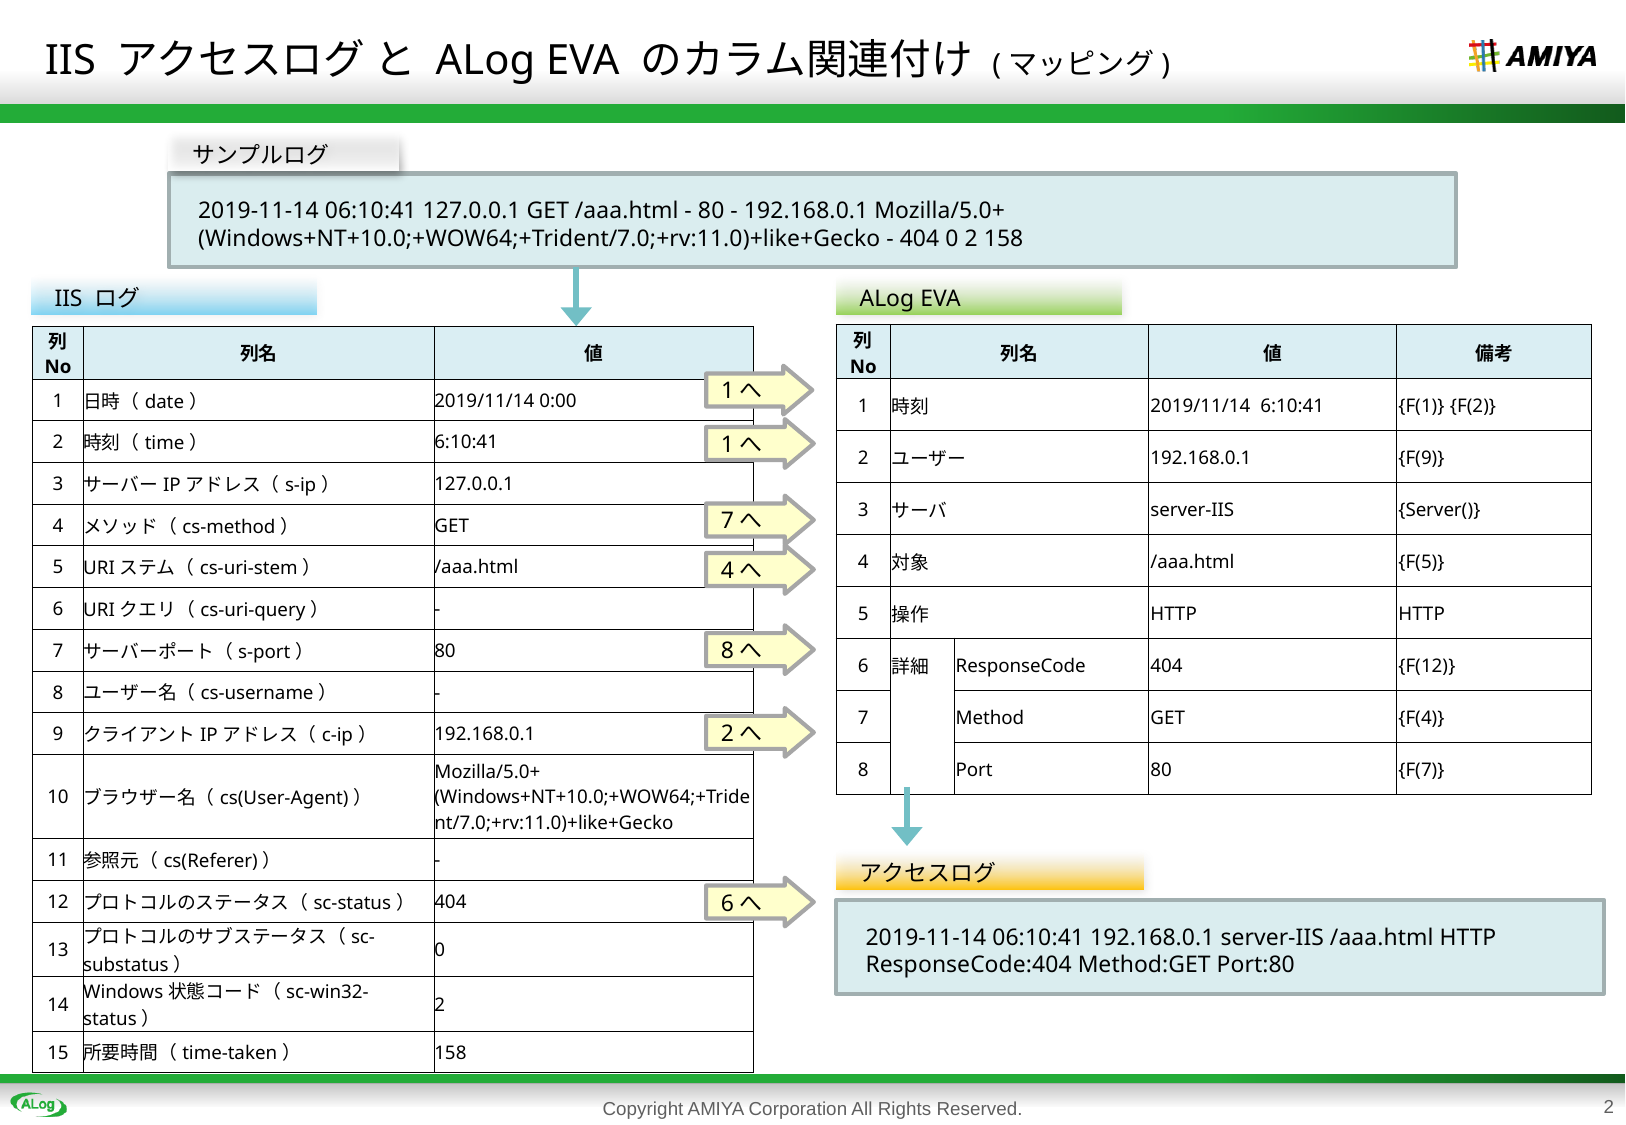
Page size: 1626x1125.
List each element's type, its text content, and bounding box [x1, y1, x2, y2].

table_cell クライアントIPアドレス（c-ip） [84, 713, 434, 754]
table_cell 5 [837, 587, 890, 638]
table_cell 192.168.0.1 [435, 713, 753, 754]
table_cell {F(7)} [1397, 743, 1591, 794]
table_cell 参照元（cs(Referer)） [84, 839, 434, 880]
table_cell サーバーポート（s-port） [84, 630, 434, 671]
table_cell 1 [837, 379, 890, 430]
table_cell 13 [33, 923, 83, 976]
table_cell 127.0.0.1 [435, 463, 753, 504]
table_cell {F(9)} [1397, 431, 1591, 482]
table_cell Windows状態コード（sc-win32-status） [84, 977, 434, 1031]
table_cell 3 [33, 463, 83, 504]
table_cell 8 [33, 672, 83, 712]
text_box 2へ [704, 706, 816, 759]
table_cell 2019/11/14 6:10:41 [1149, 379, 1396, 430]
table_cell 80 [1149, 743, 1396, 794]
table_cell 5 [33, 546, 83, 587]
table_cell 対象 [891, 535, 1148, 586]
table_cell 詳細 [891, 639, 954, 690]
table_header 列 No [837, 325, 890, 378]
table_cell server-IIS [1149, 483, 1396, 534]
table_cell Port [955, 743, 1148, 794]
table_cell {F(5)} [1397, 535, 1591, 586]
table_cell 12 [33, 881, 83, 922]
text_box 2019-11-14 06:10:41 192.168.0.1 server-IIS /aaa.html HTTP ResponseCode:404 Method:GET Port:80 [834, 898, 1606, 996]
table_cell 操作 [891, 587, 1148, 638]
table_cell ResponseCode [955, 639, 1148, 690]
table_cell 2019/11/14 0:00 [435, 380, 753, 420]
table_cell GET [435, 505, 753, 545]
table_cell 192.168.0.1 [1149, 431, 1396, 482]
table_cell 6 [837, 639, 890, 690]
table_cell 7 [33, 630, 83, 671]
table_header 備考 [1397, 325, 1591, 378]
text_box ALog EVA [836, 277, 1122, 315]
table_cell 6:10:41 [435, 421, 753, 462]
text_box アクセスログ [835, 852, 1144, 890]
table_cell プロトコルのサブステータス（sc-substatus） [84, 923, 434, 976]
table_cell 1 [33, 380, 83, 420]
table_cell 10 [33, 755, 83, 838]
table_cell 4 [33, 505, 83, 545]
table_cell 404 [1149, 639, 1396, 690]
text_box IIS ログ [30, 277, 317, 315]
table_cell サーバ [891, 483, 1148, 534]
text_box 7へ [704, 493, 816, 544]
table_cell ユーザー名（cs-username） [84, 672, 434, 712]
text_box 8へ [704, 623, 816, 676]
text_box 6へ [704, 875, 816, 929]
table_cell 2 [435, 977, 753, 1031]
table_cell URIクエリ（cs-uri-query） [84, 588, 434, 629]
table_cell 14 [33, 977, 83, 1031]
table_cell 4 [837, 535, 890, 586]
table_cell 時刻（time） [84, 421, 434, 462]
picture [10, 1092, 67, 1117]
table_cell - [435, 839, 753, 880]
table_cell {F(4)} [1397, 691, 1591, 742]
text_box サンプルログ [168, 134, 400, 172]
table_cell サーバーIPアドレス（s-ip） [84, 463, 434, 504]
table_cell 7 [837, 691, 890, 742]
table_cell - [435, 588, 753, 629]
table_cell Mozilla/5.0+(Windows+NT+10.0;+WOW64;+Trident/7.0;+rv:11.0)+like+Gecko [435, 755, 753, 838]
table_cell 6 [33, 588, 83, 629]
table_header 値 [435, 327, 753, 379]
table_cell 0 [435, 923, 753, 976]
text_box 2019-11-14 06:10:41 127.0.0.1 GET /aaa.html - 80 - 192.168.0.1 Mozilla/5.0+(Windows+NT+10.0;+WOW64;+Trident/7.0;+rv:11.0)+like+Gecko - 404 0 2 158 [167, 171, 1458, 269]
table_cell 15 [33, 1032, 83, 1072]
table_cell 80 [435, 630, 753, 671]
table_cell HTTP [1149, 587, 1396, 638]
table_cell 2 [33, 421, 83, 462]
table_cell /aaa.html [1149, 535, 1396, 586]
table_cell Method [955, 691, 1148, 742]
table_cell 日時（date） [84, 380, 434, 420]
footer Copyright AMIYA Corporation All Rights Reserved. [555, 1090, 1070, 1125]
table_cell 2 [837, 431, 890, 482]
table_cell - [435, 672, 753, 712]
table_cell 11 [33, 839, 83, 880]
table_cell [891, 690, 954, 742]
table_cell 時刻 [891, 379, 1148, 430]
text_box 4へ [704, 543, 816, 596]
table_header 列 No [33, 327, 83, 379]
title IIS アクセスログ と ALog EVA のカラム関連付け (マッピング) [21, 19, 1451, 90]
text_box 1へ [704, 417, 816, 470]
table_header 値 [1149, 325, 1396, 378]
table_cell URIステム（cs-uri-stem） [84, 546, 434, 587]
table_cell HTTP [1397, 587, 1591, 638]
slide_number 2 [1544, 1094, 1615, 1118]
table_cell GET [1149, 691, 1396, 742]
table_cell 158 [435, 1032, 753, 1072]
table_cell ブラウザー名（cs(User-Agent)） [84, 755, 434, 838]
table_cell ユーザー [891, 431, 1148, 482]
table_header 列名 [891, 325, 1148, 378]
table_cell 9 [33, 713, 83, 754]
table_cell [891, 742, 954, 794]
table_header 列名 [84, 327, 434, 379]
table_cell 所要時間（time-taken） [84, 1032, 434, 1072]
table_cell {F(12)} [1397, 639, 1591, 690]
text_box 1へ [704, 363, 815, 417]
table_cell {Server()} [1397, 483, 1591, 534]
table_cell {F(1)} {F(2)} [1397, 379, 1591, 430]
table_cell 8 [837, 743, 890, 794]
table_cell メソッド（cs-method） [84, 505, 434, 545]
picture [1469, 39, 1596, 72]
table_cell 404 [435, 881, 753, 922]
table_cell /aaa.html [435, 546, 753, 587]
table_cell プロトコルのステータス（sc-status） [84, 881, 434, 922]
table_cell 3 [837, 483, 890, 534]
